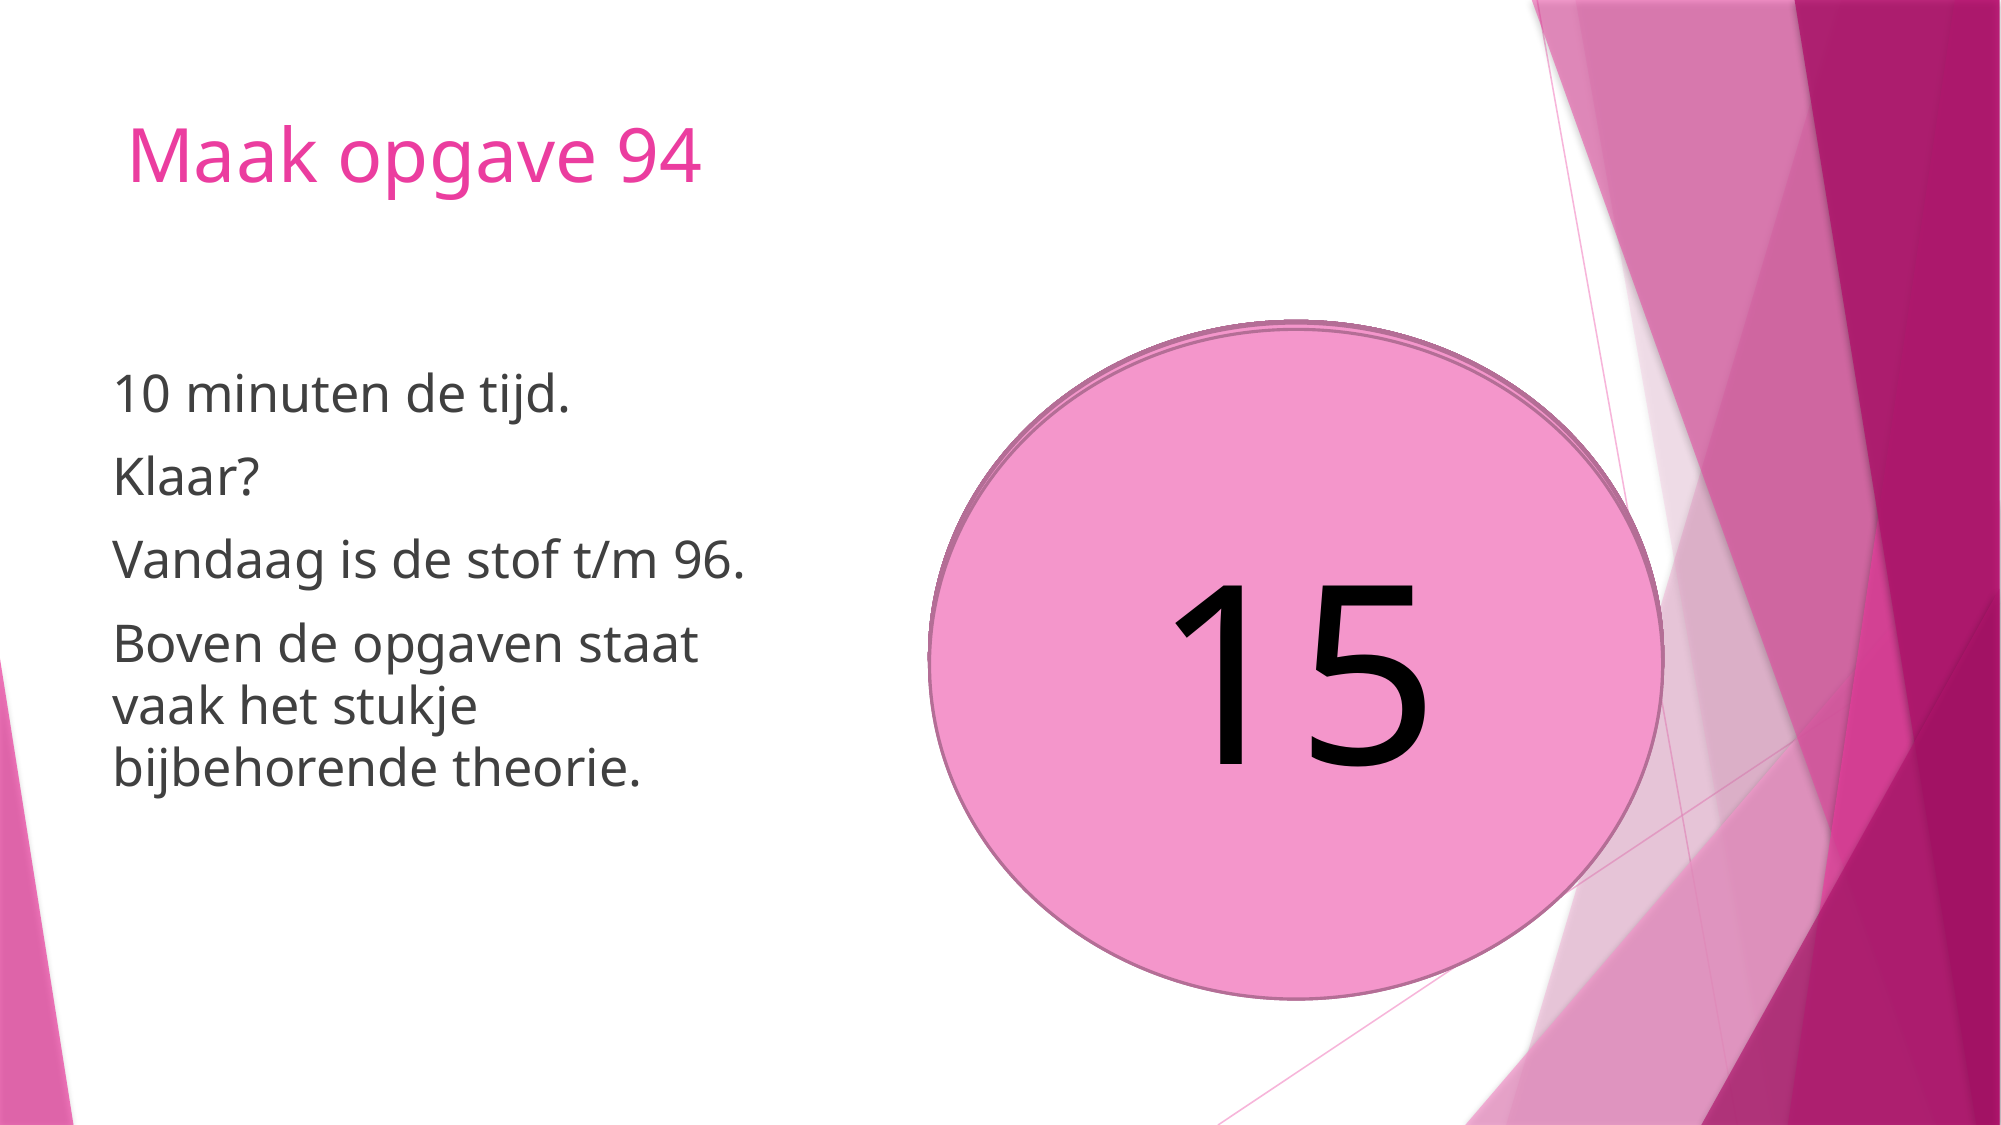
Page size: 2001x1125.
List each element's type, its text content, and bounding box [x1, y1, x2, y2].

list 10 minuten de tijd. Klaar? Vandaag is de stof t/m 96. Boven de opgaven staat vaak het stukje bijbehorende theorie. [97, 352, 817, 960]
text_box 15 [927, 327, 1665, 1001]
title Maak opgave 94 [111, 99, 1522, 317]
text_box 14 [930, 321, 1662, 621]
